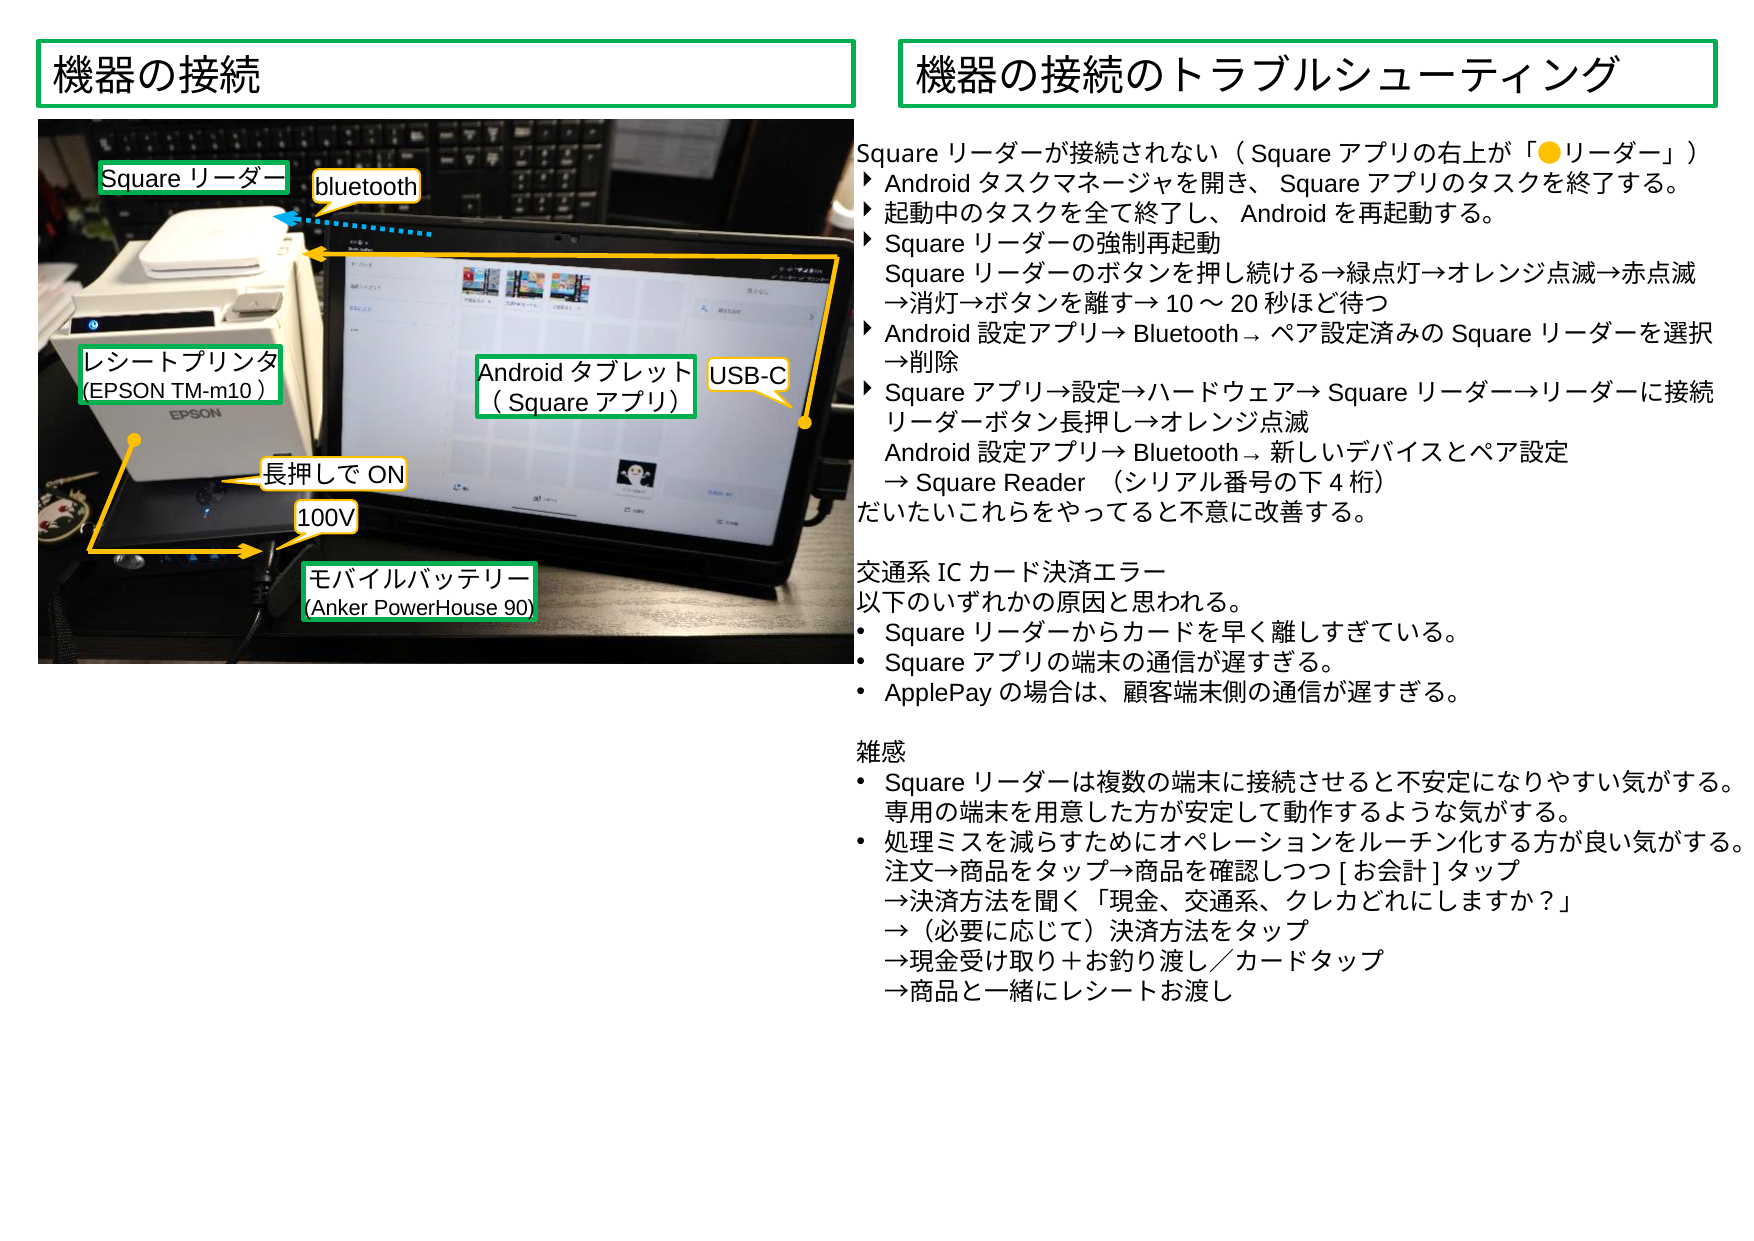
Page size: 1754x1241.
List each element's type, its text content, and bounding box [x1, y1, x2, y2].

text_box Squareリーダーが接続されない（Squareアプリの右上が「●リーダー」） Androidタスクマネージャを開き、Squareアプリのタスクを終了する。 起動中のタスクを全て終了し、Androidを再起動する。 Squareリーダーの強制再起動 Squareリーダーのボタンを押し続ける→緑点灯→オレンジ点滅→赤点滅 →消灯→ボタンを離す→10～20秒ほど待つ Android設定アプリ→Bluetooth→ペア設定済みのSquareリーダーを選択 →削除 Squareアプリ→設定→ハードウェア→Squareリーダー→リーダーに接続 リーダーボタン長押し→オレンジ点滅 Android設定アプリ→Bluetooth→新しいデバイスとペア設定 →Square Reader （シリアル番号の下4桁） だいたいこれらをやってると不意に改善する。 交通系ICカード決済エラー 以下のいずれかの原因と思われる。 Squareリーダーからカードを早く離しすぎている。 Squareアプリの端末の通信が遅すぎる。 ApplePayの場合は、顧客端末側の通信が遅すぎる。 雑感 Squareリーダーは複数の端末に接続させると不安定になりやすい気がする。 専用の端末を用意した方が安定して動作するような気がする。 処理ミスを減らすためにオペレーションをルーチン化する方が良い気がする。 注文→商品をタップ→商品を確認しつつ[お会計]タップ →決済方法を聞く「現金、交通系、クレカどれにしますか？」 →（必要に応じて）決済方法をタップ →現金受け取り＋お釣り渡し／カードタップ →商品と一緒にレシートお渡し [856, 137, 1754, 1006]
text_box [271, 215, 432, 235]
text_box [87, 439, 135, 550]
text_box 機器の接続のトラブルシューティング [900, 41, 1716, 106]
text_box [804, 258, 838, 423]
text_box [301, 253, 838, 258]
text_box 機器の接続 [38, 41, 854, 106]
picture [37, 119, 854, 664]
